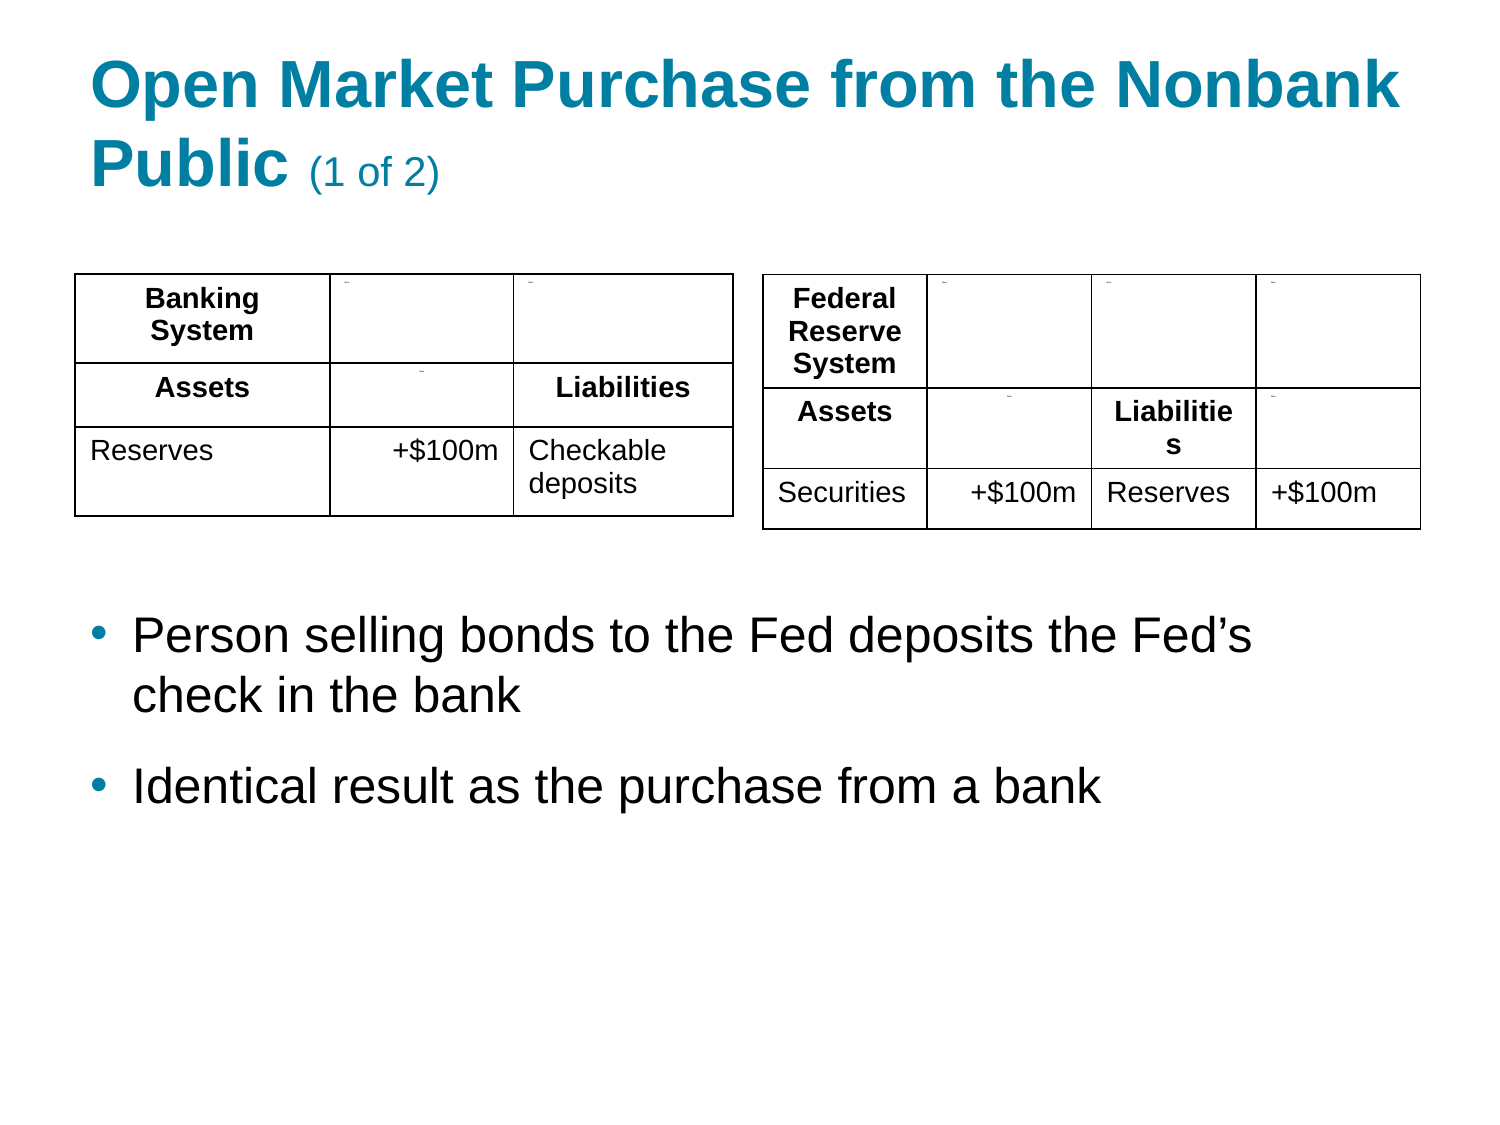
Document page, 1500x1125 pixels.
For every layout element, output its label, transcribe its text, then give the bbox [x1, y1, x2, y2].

list Person selling bonds to the Fed deposits the Fed’s check in the bank Identical result as the purchase from a bank [75, 587, 1387, 953]
table_header Blank [1257, 275, 1420, 387]
table_cell Checkable deposits [514, 428, 732, 515]
table_cell Assets [76, 364, 329, 426]
table_cell +$100m [331, 428, 513, 515]
table_cell Blank [1257, 389, 1420, 468]
table_cell Blank [928, 389, 1091, 468]
table_cell Securities [764, 469, 926, 528]
table_cell Assets [764, 389, 926, 468]
table_cell Liabilities [514, 364, 732, 426]
table_header Blank [928, 275, 1091, 387]
table_header Federal Reserve System [764, 275, 926, 387]
table_header Blank [514, 275, 732, 362]
title Open Market Purchase from the Nonbank Public (1 of 2) [75, 35, 1454, 216]
table_cell Blank [331, 364, 513, 426]
table_header Banking System [76, 275, 329, 362]
table_header Blank [331, 275, 513, 362]
table_cell Reserves [76, 428, 329, 515]
table_cell +$100m [1257, 469, 1420, 528]
table_header Blank [1092, 275, 1255, 387]
table_cell Reserves [1092, 469, 1255, 528]
table_cell +$100m [928, 469, 1091, 528]
table_cell Liabilities [1092, 389, 1255, 468]
